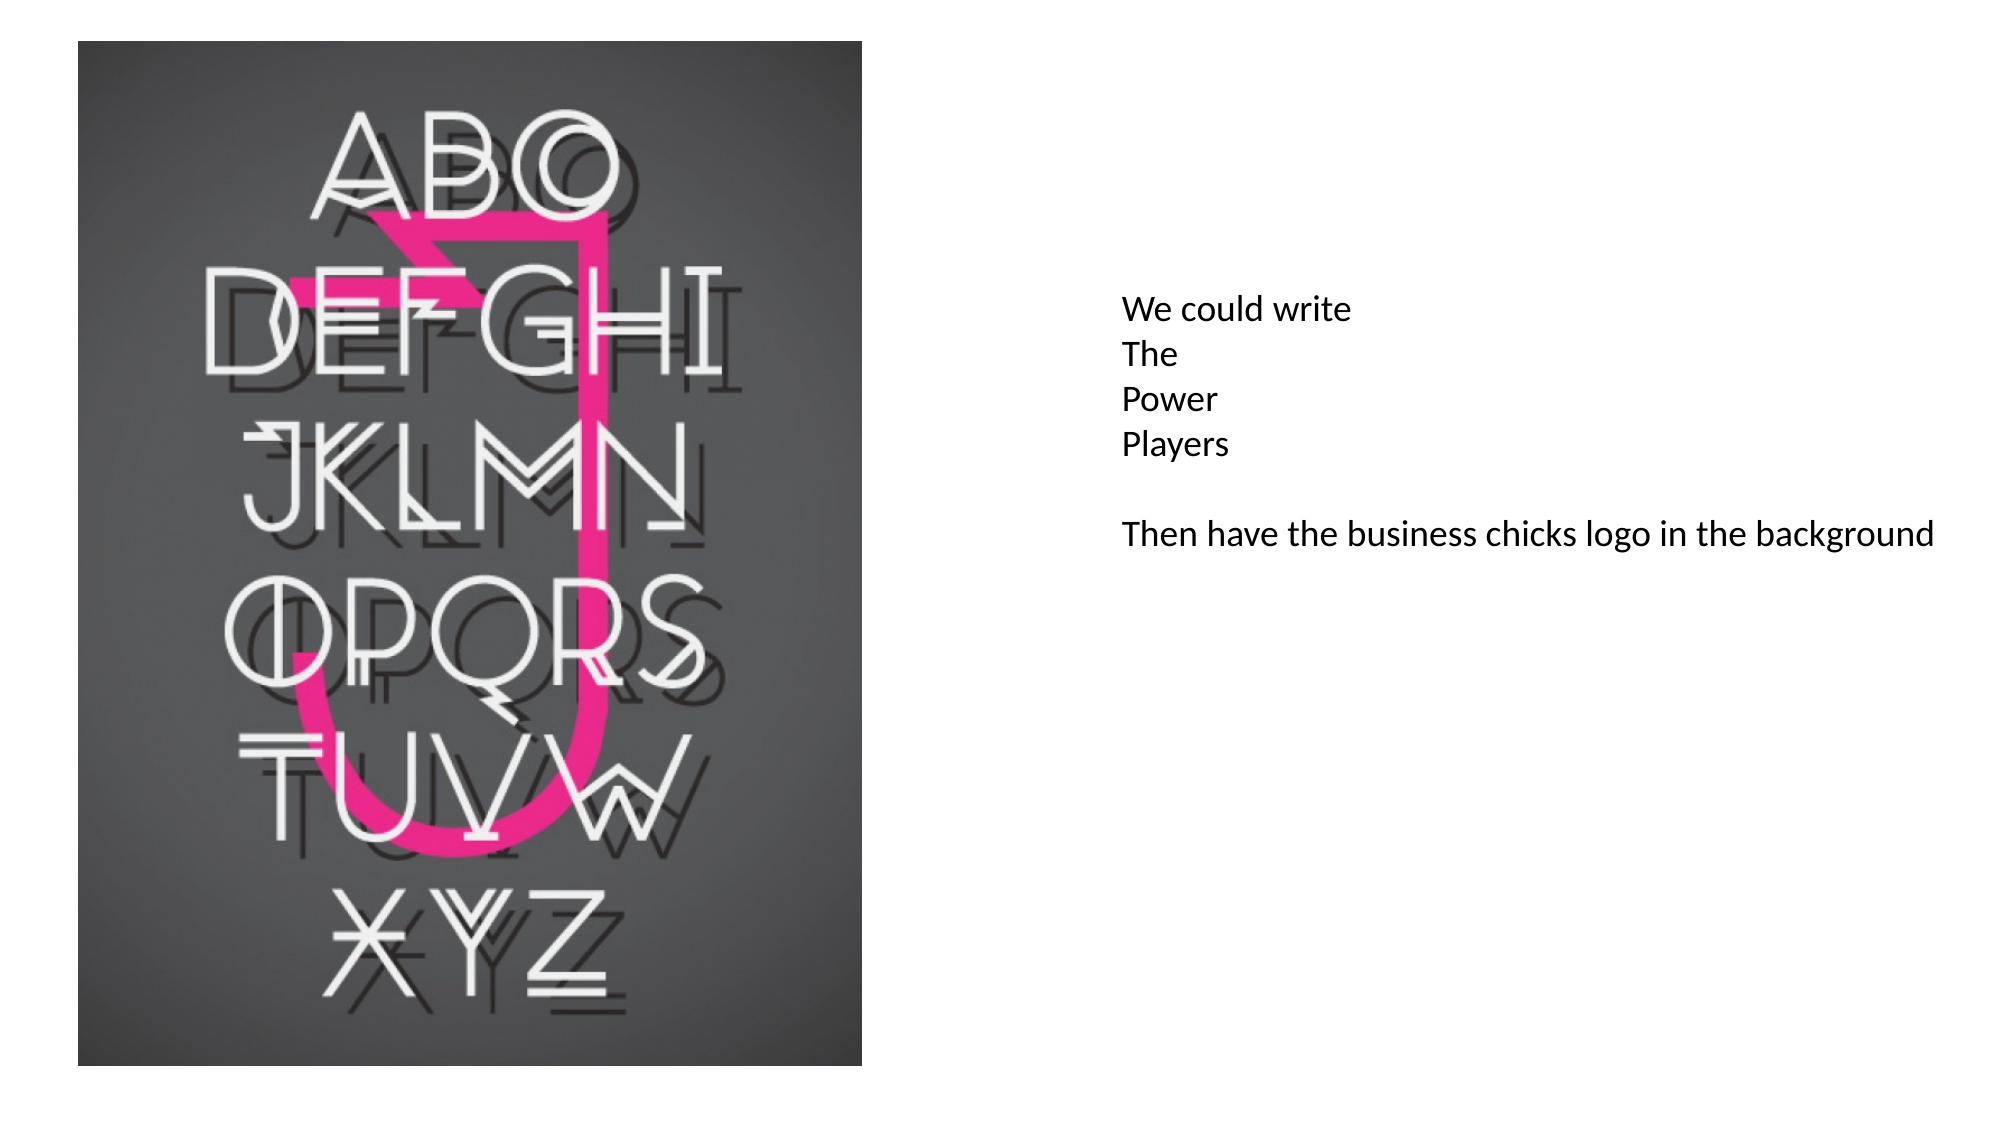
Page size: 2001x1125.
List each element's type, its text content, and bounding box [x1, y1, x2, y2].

text_box We could write The Power Players Then have the business chicks logo in the background [1107, 276, 1952, 607]
picture [78, 41, 862, 1066]
